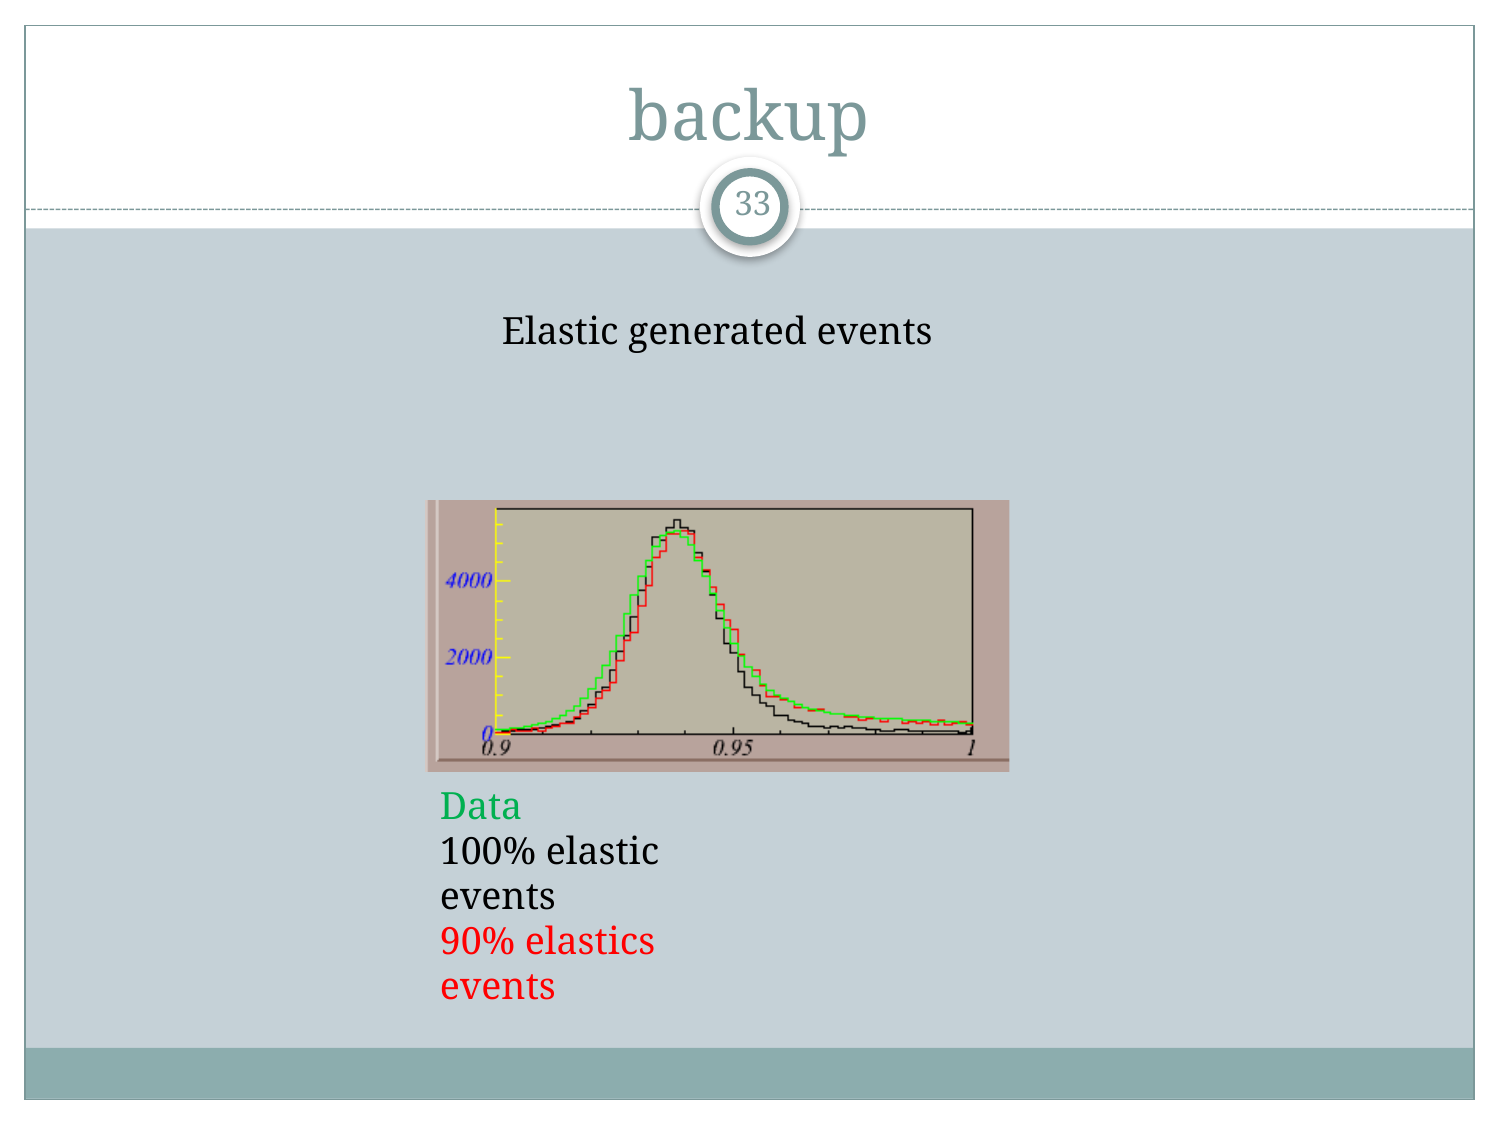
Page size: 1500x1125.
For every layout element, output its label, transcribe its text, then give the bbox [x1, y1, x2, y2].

text_box Elastic generated events [487, 299, 948, 360]
picture [424, 499, 1010, 773]
title backup [49, 37, 1450, 162]
slide_number 33 [715, 168, 791, 241]
text_box Data 100% elastic events 90% elastics events [424, 783, 788, 1015]
